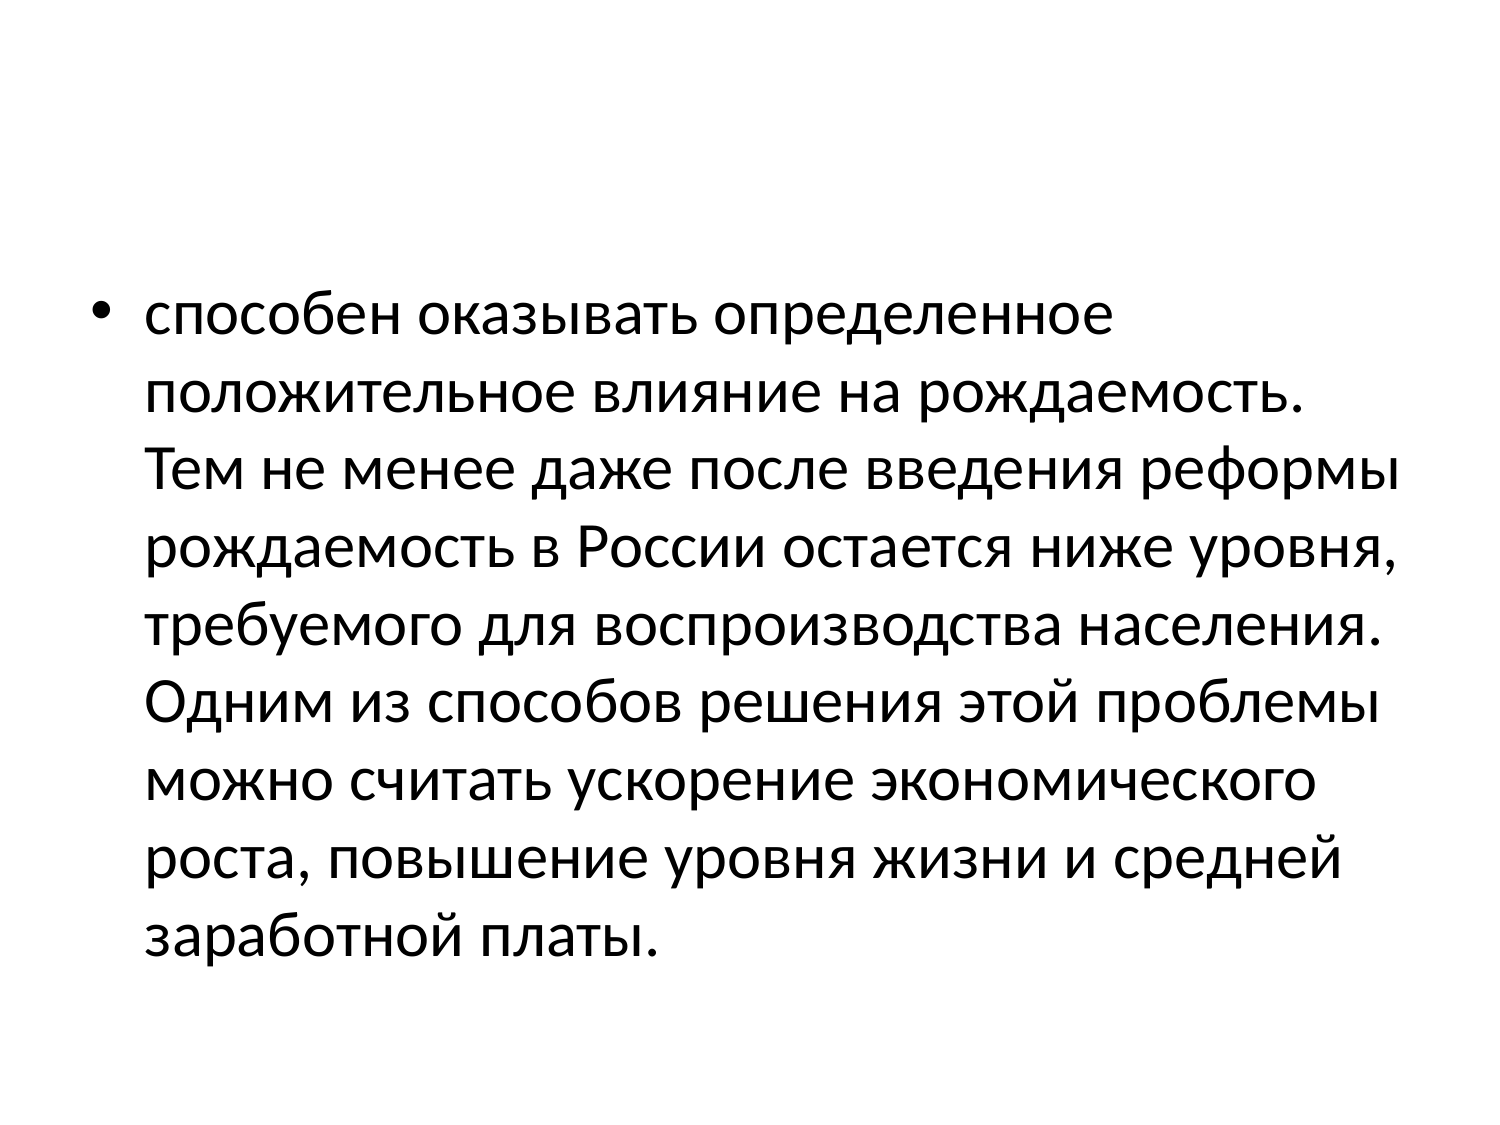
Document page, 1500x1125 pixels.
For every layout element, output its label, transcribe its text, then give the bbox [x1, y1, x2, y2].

list способен оказывать определенное положительное влияние на рождаемость. Тем не менее даже после введения реформы рождаемость в России остается ниже уровня, требуемого для воспроизводства населения. Одним из способов решения этой проблемы можно считать ускорение экономического роста, повышение уровня жизни и средней заработной платы. [75, 262, 1425, 1005]
